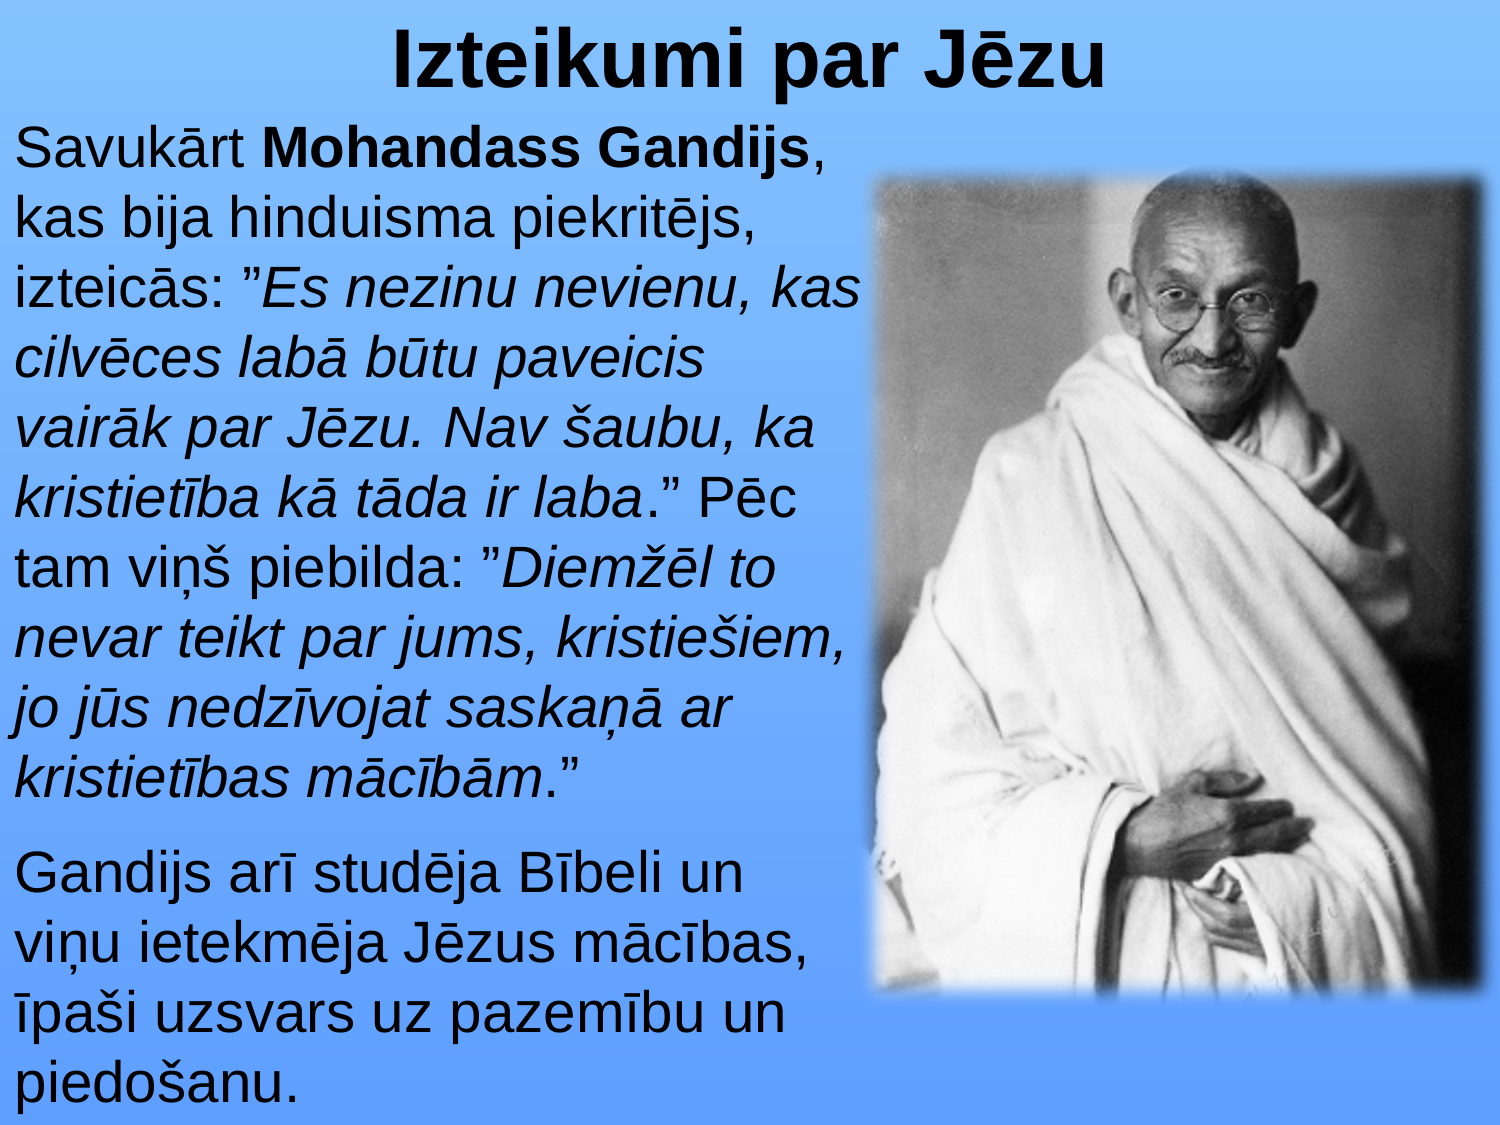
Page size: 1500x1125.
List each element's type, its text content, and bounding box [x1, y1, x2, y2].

text_box Savukārt Mohandass Gandijs, kas bija hinduisma piekritējs, izteicās: ”Es nezinu nevienu, kas cilvēces labā būtu paveicis vairāk par Jēzu. Nav šaubu, ka kristietība kā tāda ir laba.” Pēc tam viņš piebilda: ”Diemžēl to nevar teikt par jums, kristiešiem, jo jūs nedzīvojat saskaņā ar kristietības mācībām.” Gandijs arī studēja Bībeli un viņu ietekmēja Jēzus mācības, īpaši uzsvars uz pazemību un piedošanu. [0, 102, 880, 1122]
title Izteikumi par Jēzu [0, 7, 1500, 102]
picture [855, 160, 1500, 1008]
